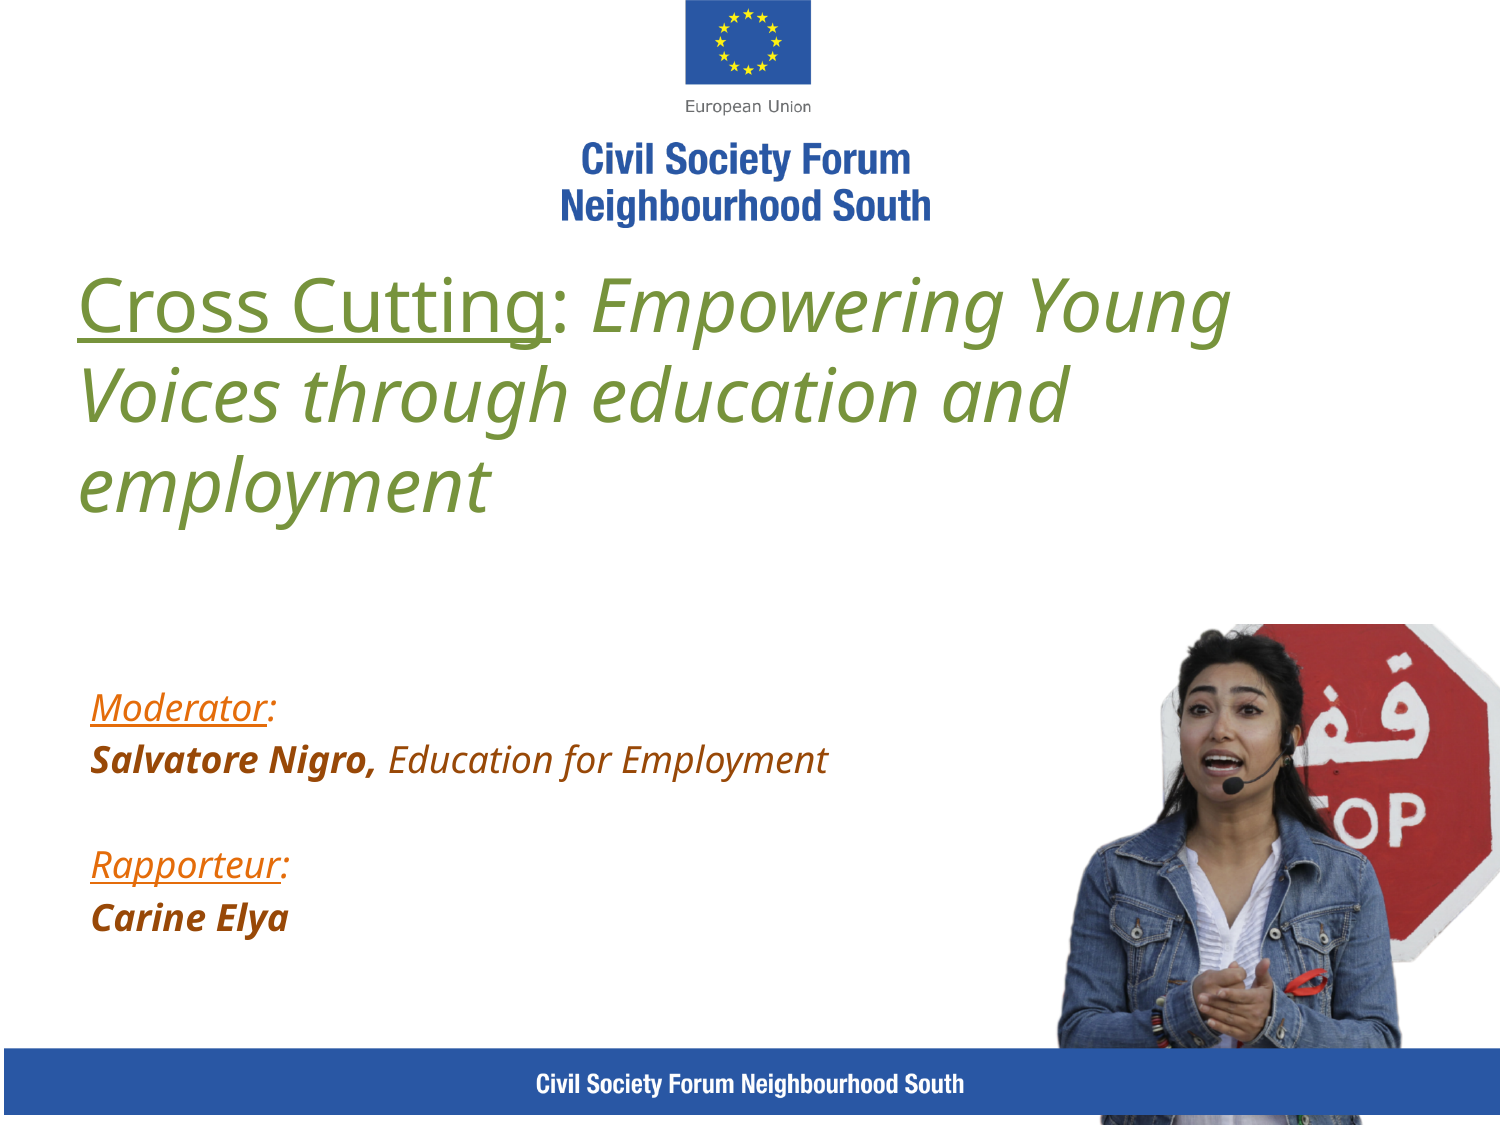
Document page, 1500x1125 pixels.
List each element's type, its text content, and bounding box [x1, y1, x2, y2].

text_box Moderator: Salvatore Nigro, Education for Employment Rapporteur: Carine Elya [62, 466, 1450, 999]
text_box Cross Cutting: Empowering Young Voices through education and employment [62, 249, 1350, 466]
picture [562, 0, 930, 228]
picture [3, 624, 1500, 1125]
